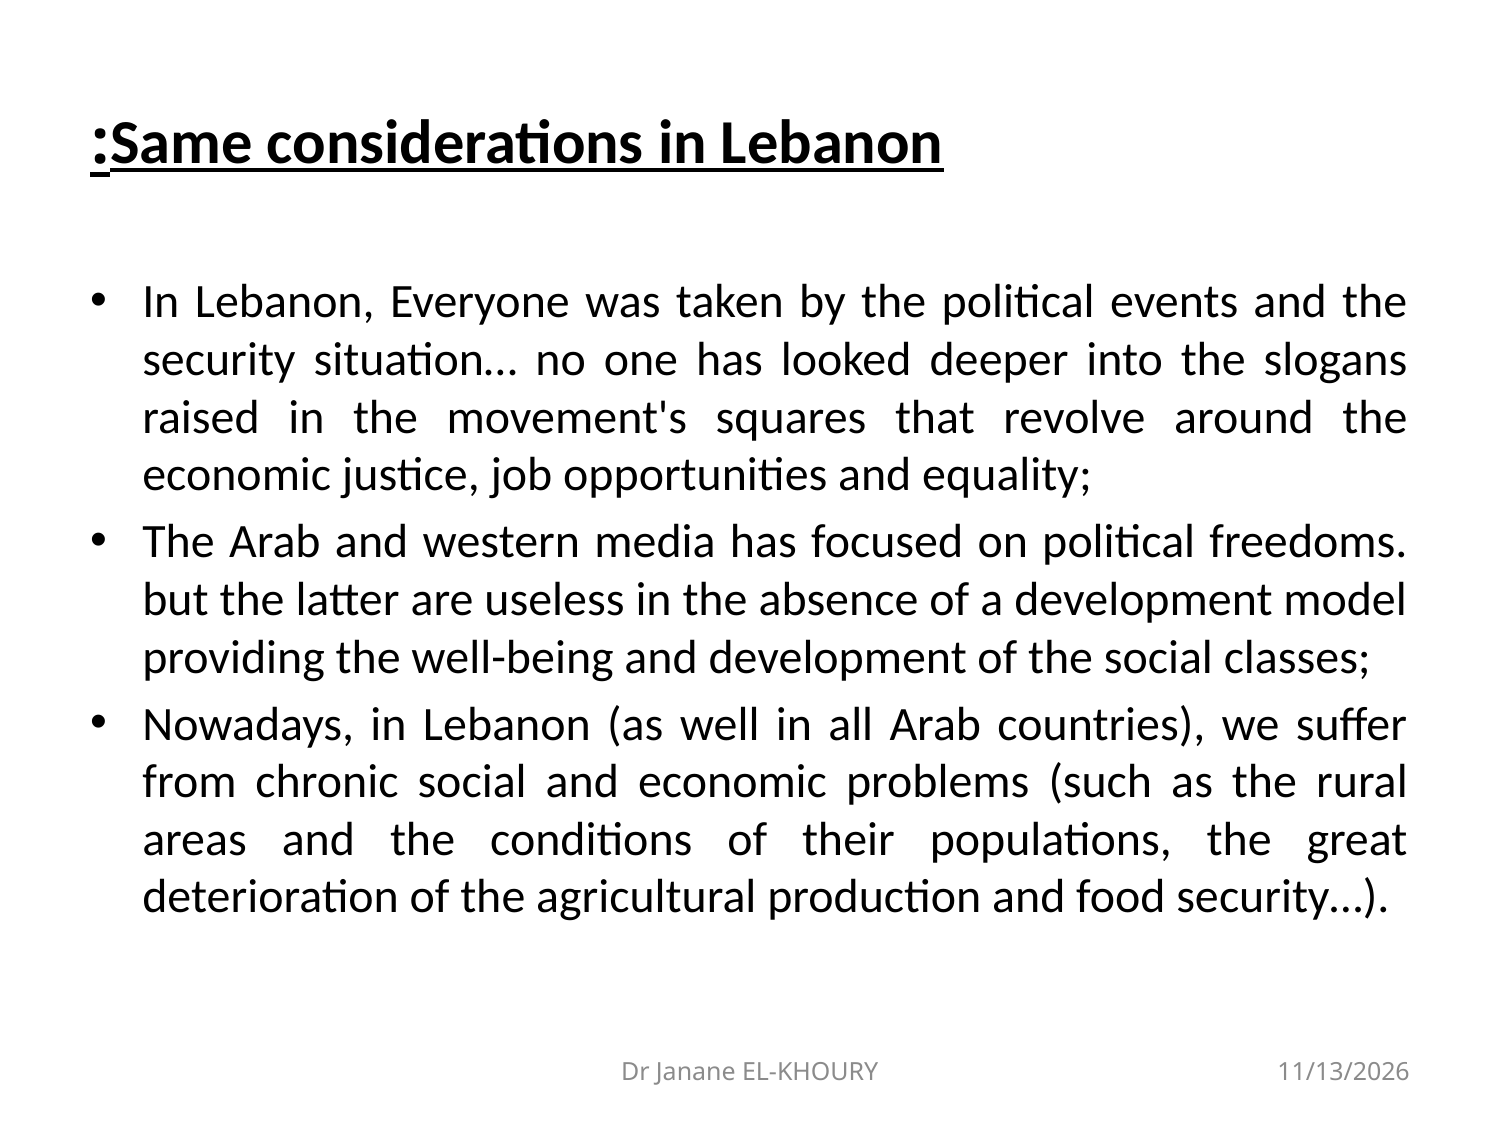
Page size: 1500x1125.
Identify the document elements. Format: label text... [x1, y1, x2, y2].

footer Dr Janane EL-KHOURY [512, 1042, 988, 1103]
title Same considerations in Lebanon: [75, 45, 1425, 233]
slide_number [1074, 1042, 1425, 1103]
list In Lebanon, Everyone was taken by the political events and the security situation… no one has looked deeper into the slogans raised in the movement's squares that revolve around the economic justice, job opportunities and equality; The Arab and western media has focused on political freedoms. but the latter are useless in the absence of a development model providing the well-being and development of the social classes; Nowadays, in Lebanon (as well in all Arab countries), we suffer from chronic social and economic problems (such as the rural areas and the conditions of their populations, the great deterioration of the agricultural production and food security…). [75, 262, 1425, 1005]
